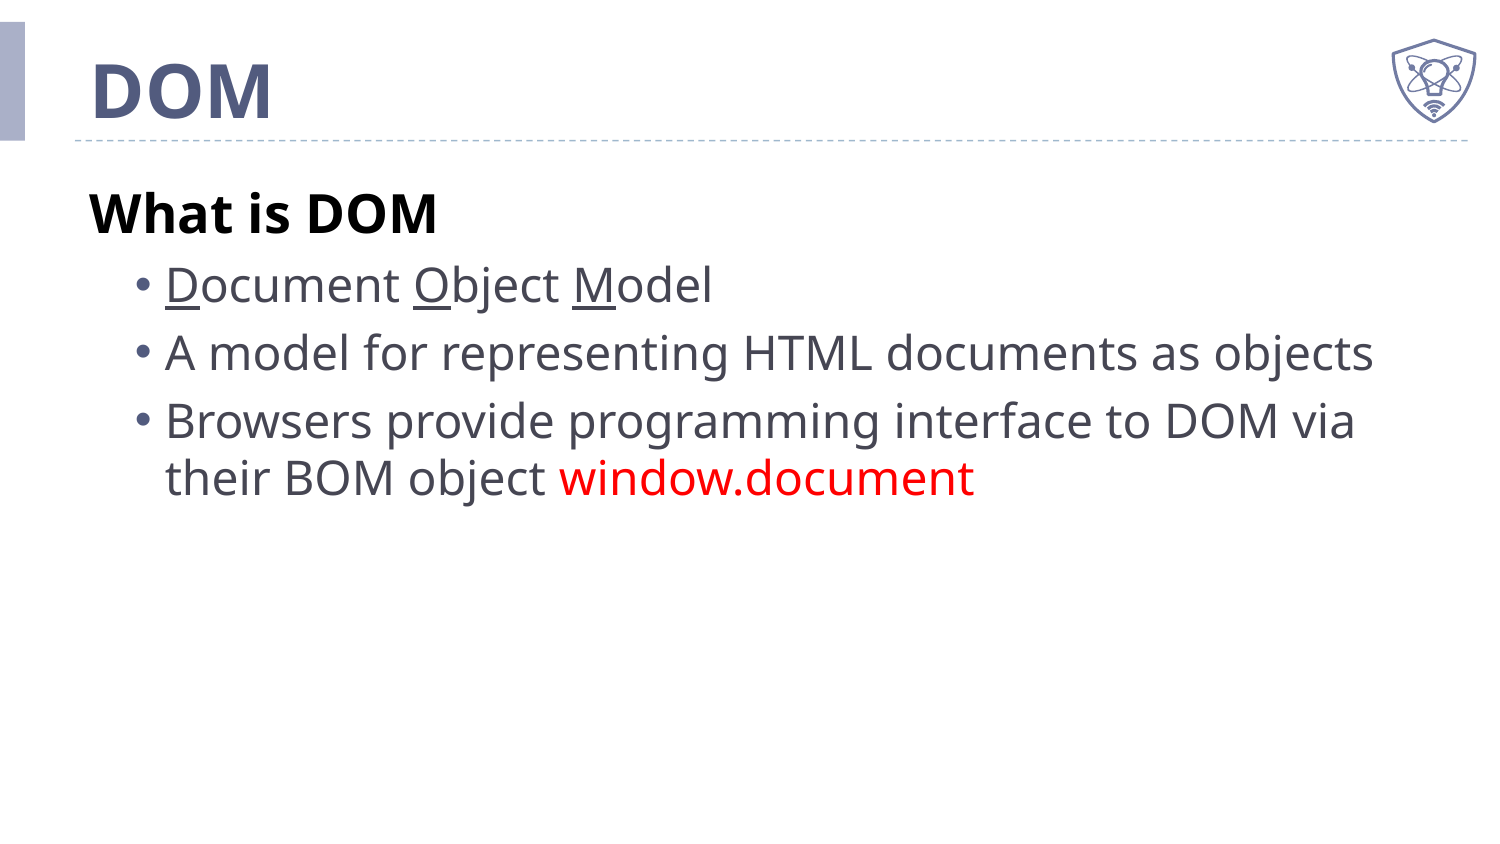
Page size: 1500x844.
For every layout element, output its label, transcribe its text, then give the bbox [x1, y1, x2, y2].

title DOM [75, 18, 1475, 141]
list What is DOM Document Object Model A model for representing HTML documents as objects Browsers provide programming interface to DOM via their BOM object window.document [75, 171, 1475, 835]
